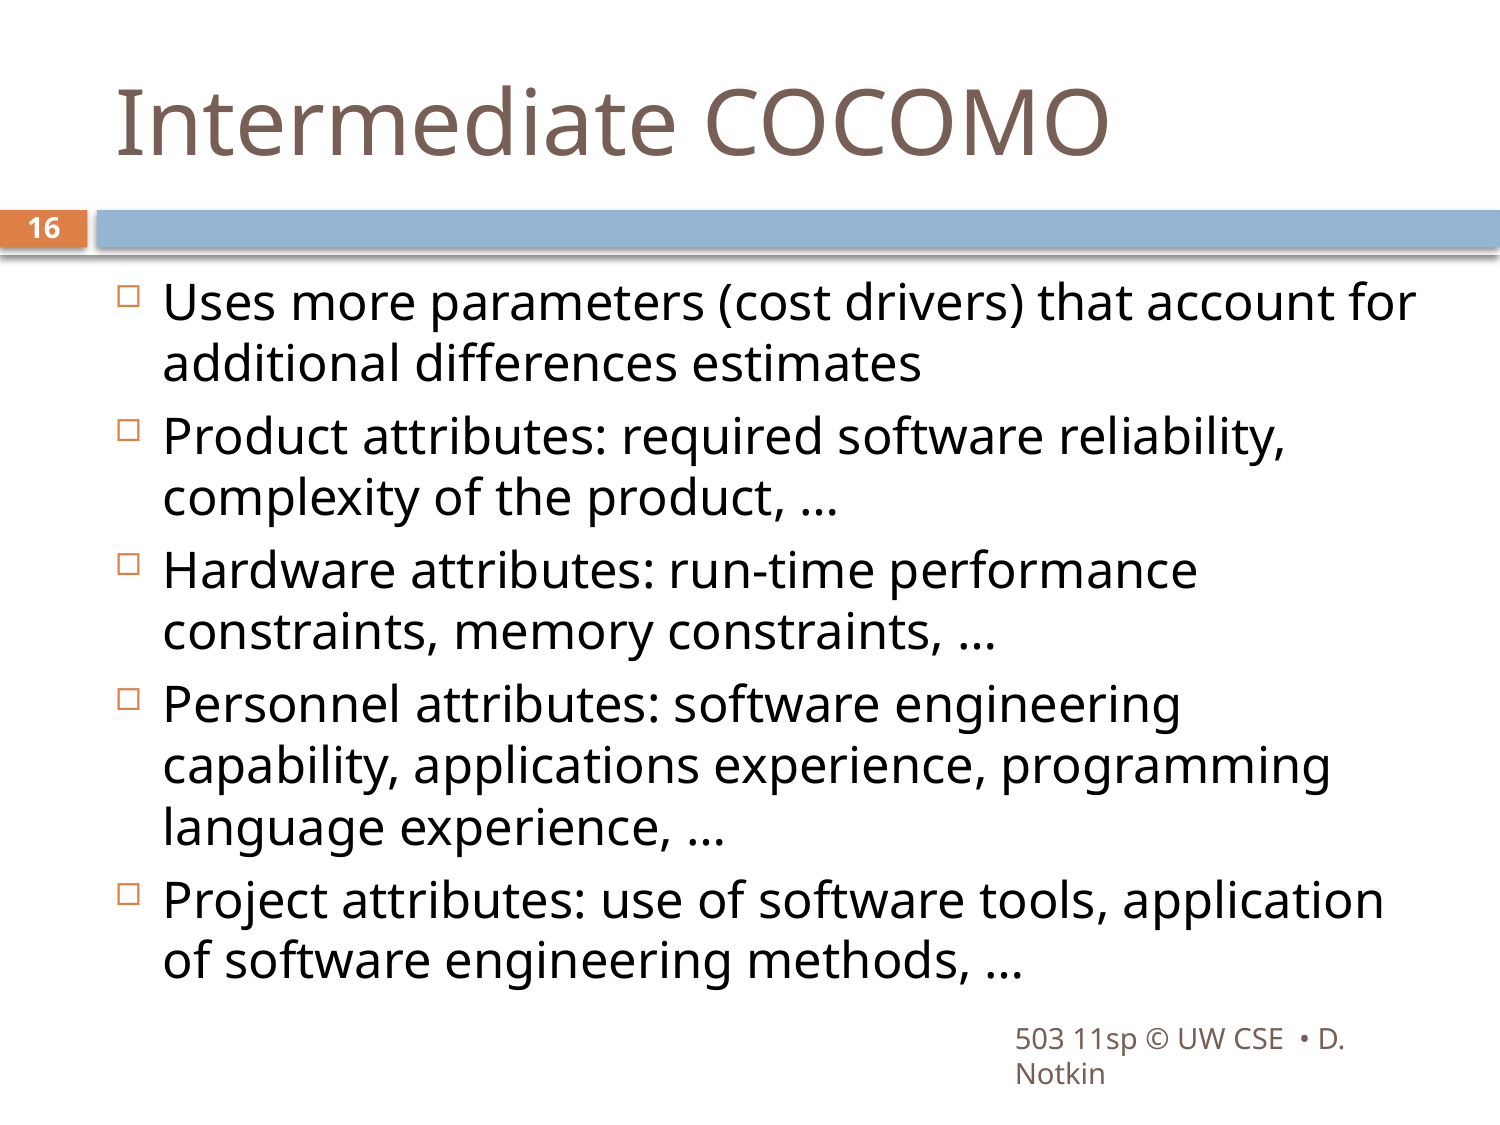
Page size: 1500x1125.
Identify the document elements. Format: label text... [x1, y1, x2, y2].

title Intermediate COCOMO [100, 37, 1438, 200]
list Uses more parameters (cost drivers) that account for additional differences estimates Product attributes: required software reliability, complexity of the product, … Hardware attributes: run-time performance constraints, memory constraints, … Personnel attributes: software engineering capability, applications experience, programming language experience, … Project attributes: use of software tools, application of software engineering methods, … [100, 262, 1438, 1000]
slide_number 503 11sp © UW CSE • D. Notkin [999, 1025, 1438, 1085]
slide_number 16 [0, 208, 88, 249]
